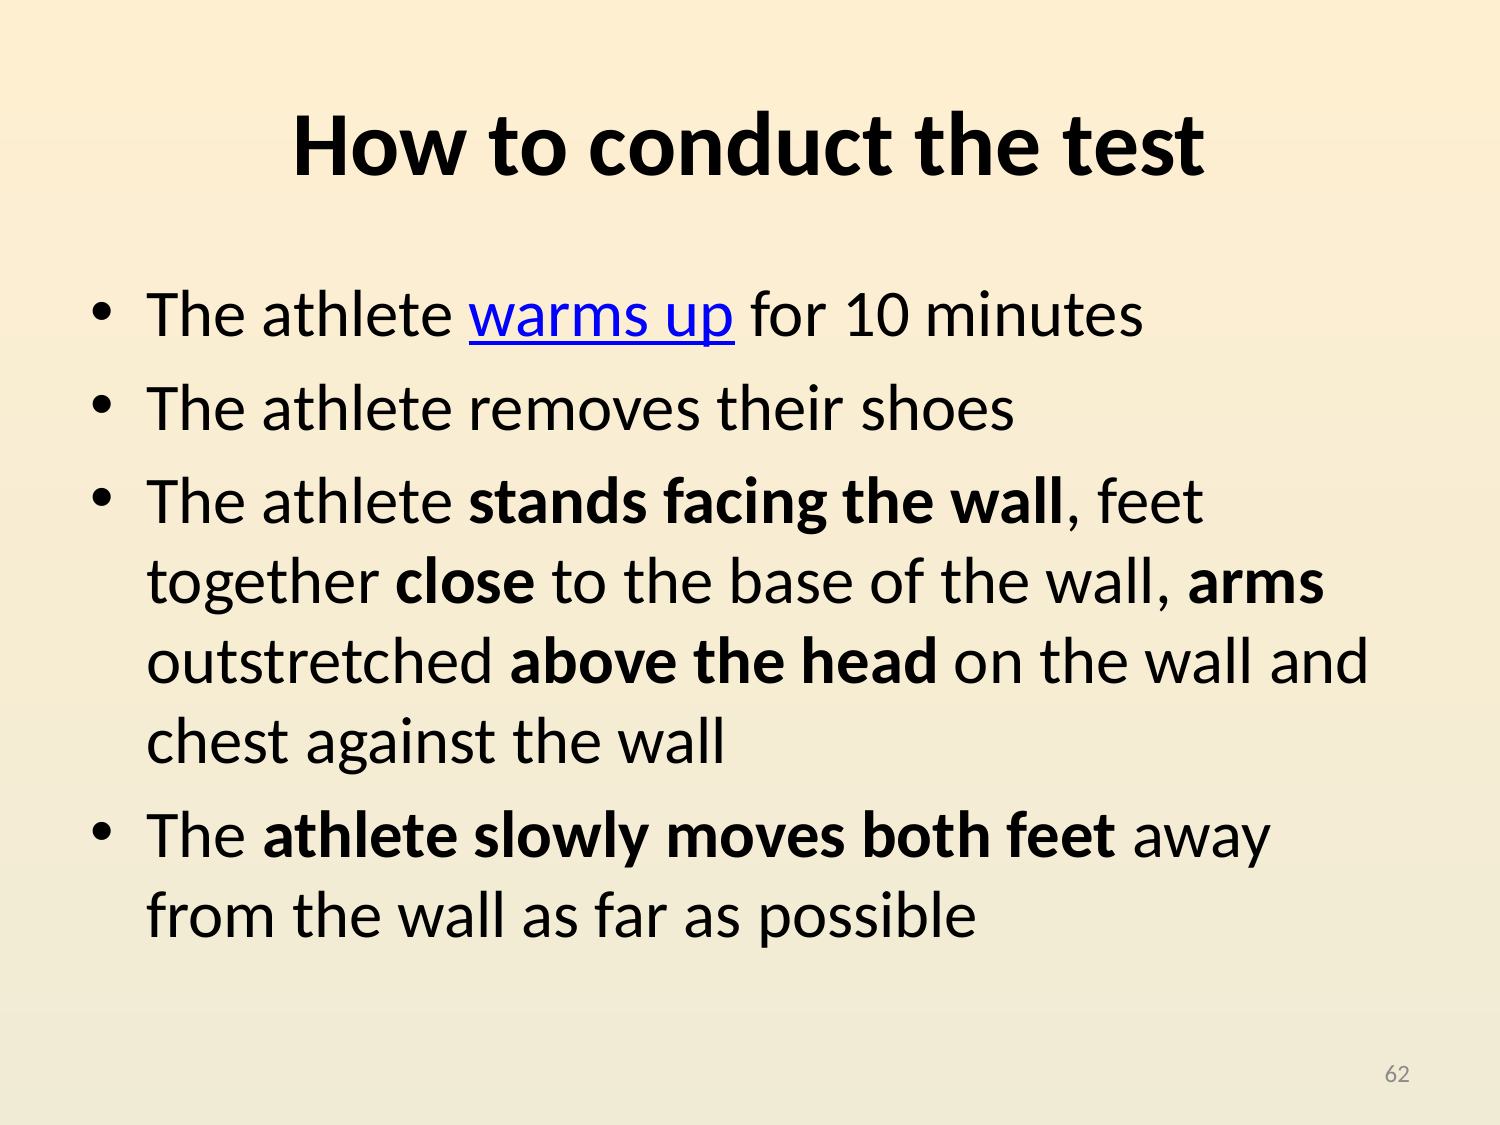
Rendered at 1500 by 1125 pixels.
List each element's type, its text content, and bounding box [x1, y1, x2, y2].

slide_number 62 [1074, 1042, 1425, 1103]
list The athlete warms up for 10 minutes The athlete removes their shoes The athlete stands facing the wall, feet together close to the base of the wall, arms outstretched above the head on the wall and chest against the wall The athlete slowly moves both feet away from the wall as far as possible [75, 262, 1425, 1005]
title How to conduct the test [75, 45, 1425, 233]
